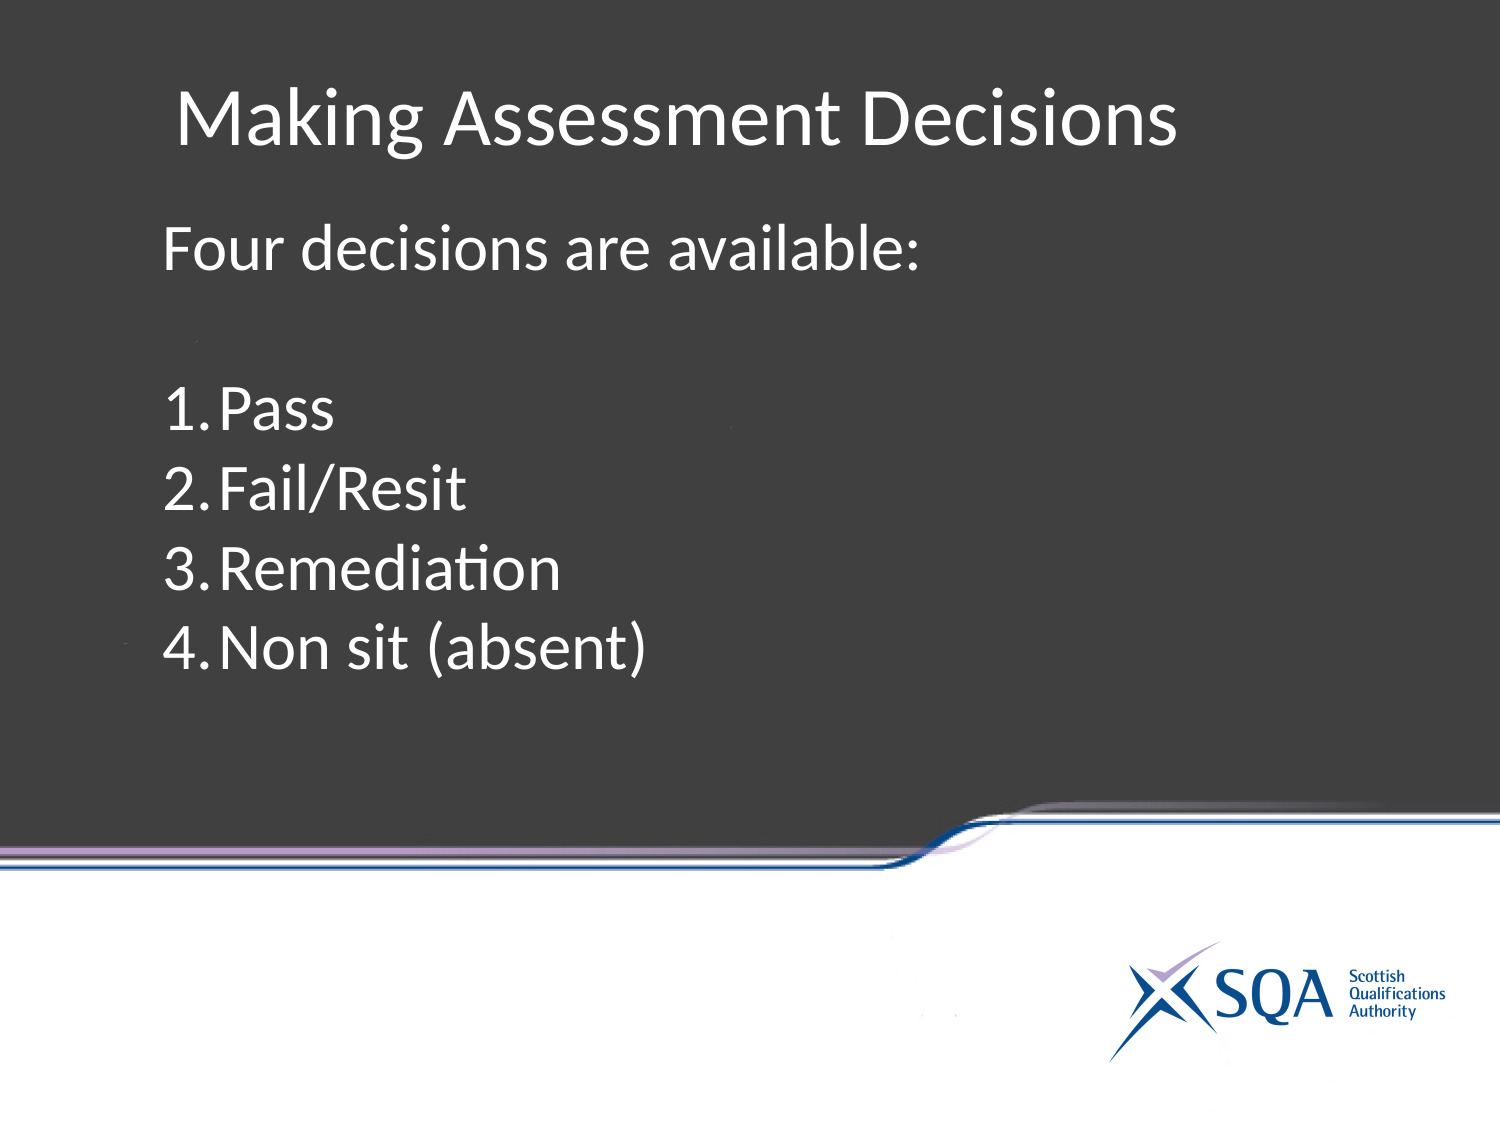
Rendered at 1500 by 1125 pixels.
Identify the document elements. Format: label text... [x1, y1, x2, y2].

picture [0, 0, 1500, 1125]
text_box Making Assessment Decisions [159, 54, 1294, 170]
text_box Four decisions are available: Pass Fail/Resit Remediation Non sit (absent) [147, 196, 1258, 691]
